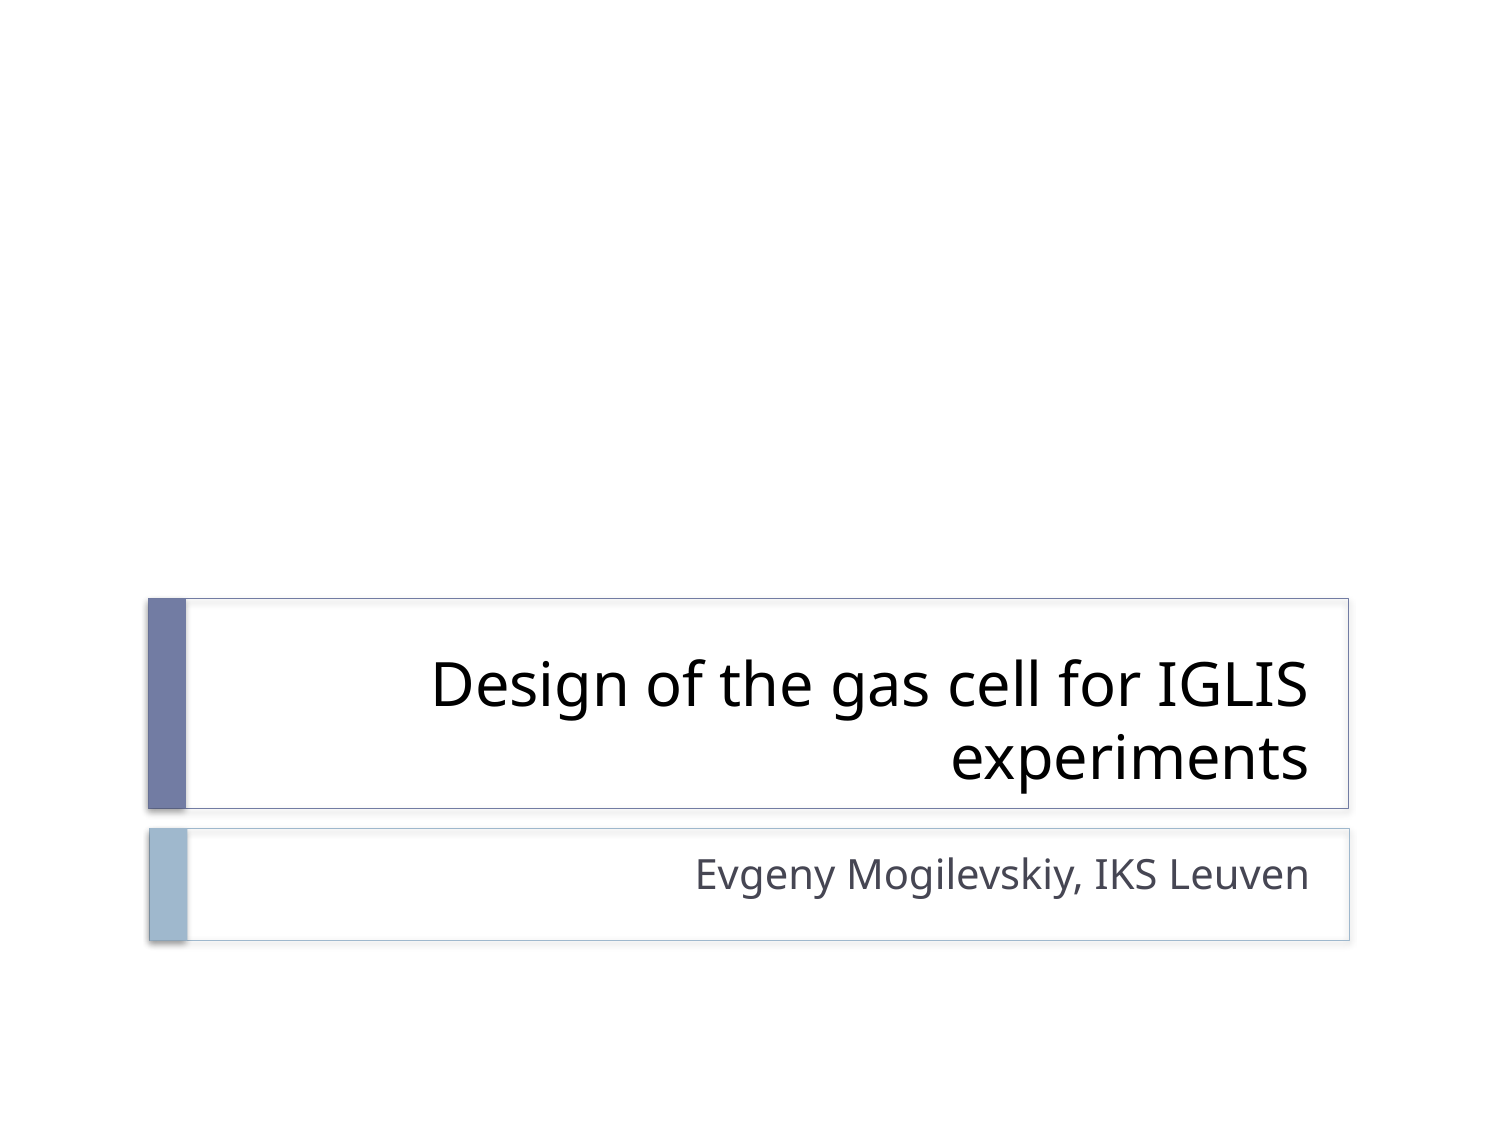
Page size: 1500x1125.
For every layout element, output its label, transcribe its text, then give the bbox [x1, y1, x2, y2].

title Design of the gas cell for IGLIS experiments [200, 637, 1325, 800]
subtitle Evgeny Mogilevskiy, IKS Leuven [200, 840, 1325, 929]
